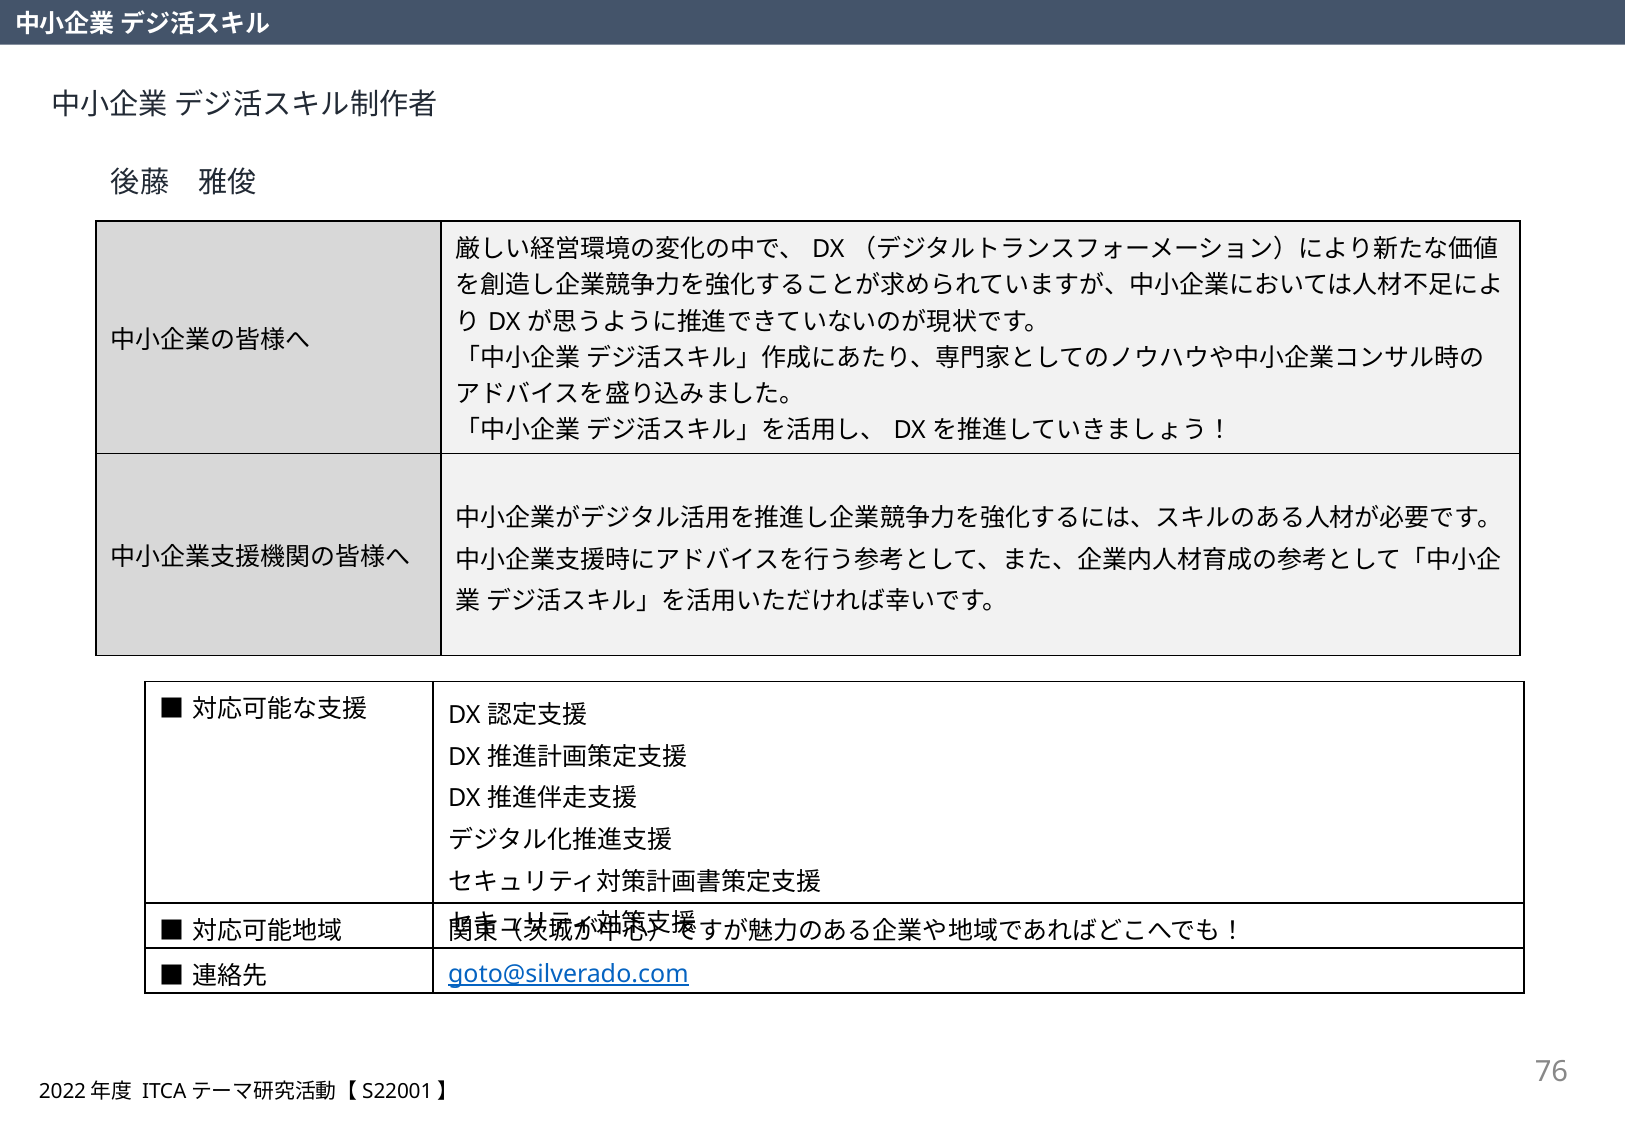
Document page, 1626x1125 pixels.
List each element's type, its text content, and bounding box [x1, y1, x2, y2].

table_header 中小企業の皆様へ [97, 222, 440, 453]
table_cell 中小企業支援機関の皆様へ [97, 454, 440, 655]
table_cell ■対応可能地域 [146, 904, 432, 947]
slide_number 76 [1217, 1042, 1584, 1103]
text_box 後藤 雅俊 [95, 156, 1244, 207]
text_box 中小企業 デジ活スキル制作者 [36, 78, 1185, 129]
table_header DX認定支援 DX推進計画策定支援 DX推進伴走支援 デジタル化推進支援 セキュリティ対策計画書策定支援 セキュリティ対策支援 [434, 682, 1523, 902]
table_cell ■連絡先 [146, 949, 432, 992]
table_header ■対応可能な支援 [146, 682, 432, 902]
table_header 厳しい経営環境の変化の中で、DX（デジタルトランスフォーメーション）により新たな価値を創造し企業競争力を強化することが求められていますが、中小企業においては人材不足によりDXが思うように推進できていないのが現状です。 「中小企業 デジ活スキル」作成にあたり、専門家としてのノウハウや中小企業コンサル時のアドバイスを盛り込みました。 「中小企業 デジ活スキル」を活用し、DXを推進していきましょう！ [442, 222, 1519, 453]
table_cell 関東（茨城が中心）ですが魅力のある企業や地域であればどこへでも！ [434, 904, 1523, 947]
text_box 中小企業 デジ活スキル [0, 0, 1625, 45]
table_cell goto@silverado.com [434, 949, 1523, 992]
table_cell 中小企業がデジタル活用を推進し企業競争力を強化するには、スキルのある人材が必要です。 中小企業支援時にアドバイスを行う参考として、また、企業内人材育成の参考として「中小企業 デジ活スキル」を活用いただければ幸いです。 [442, 454, 1519, 655]
